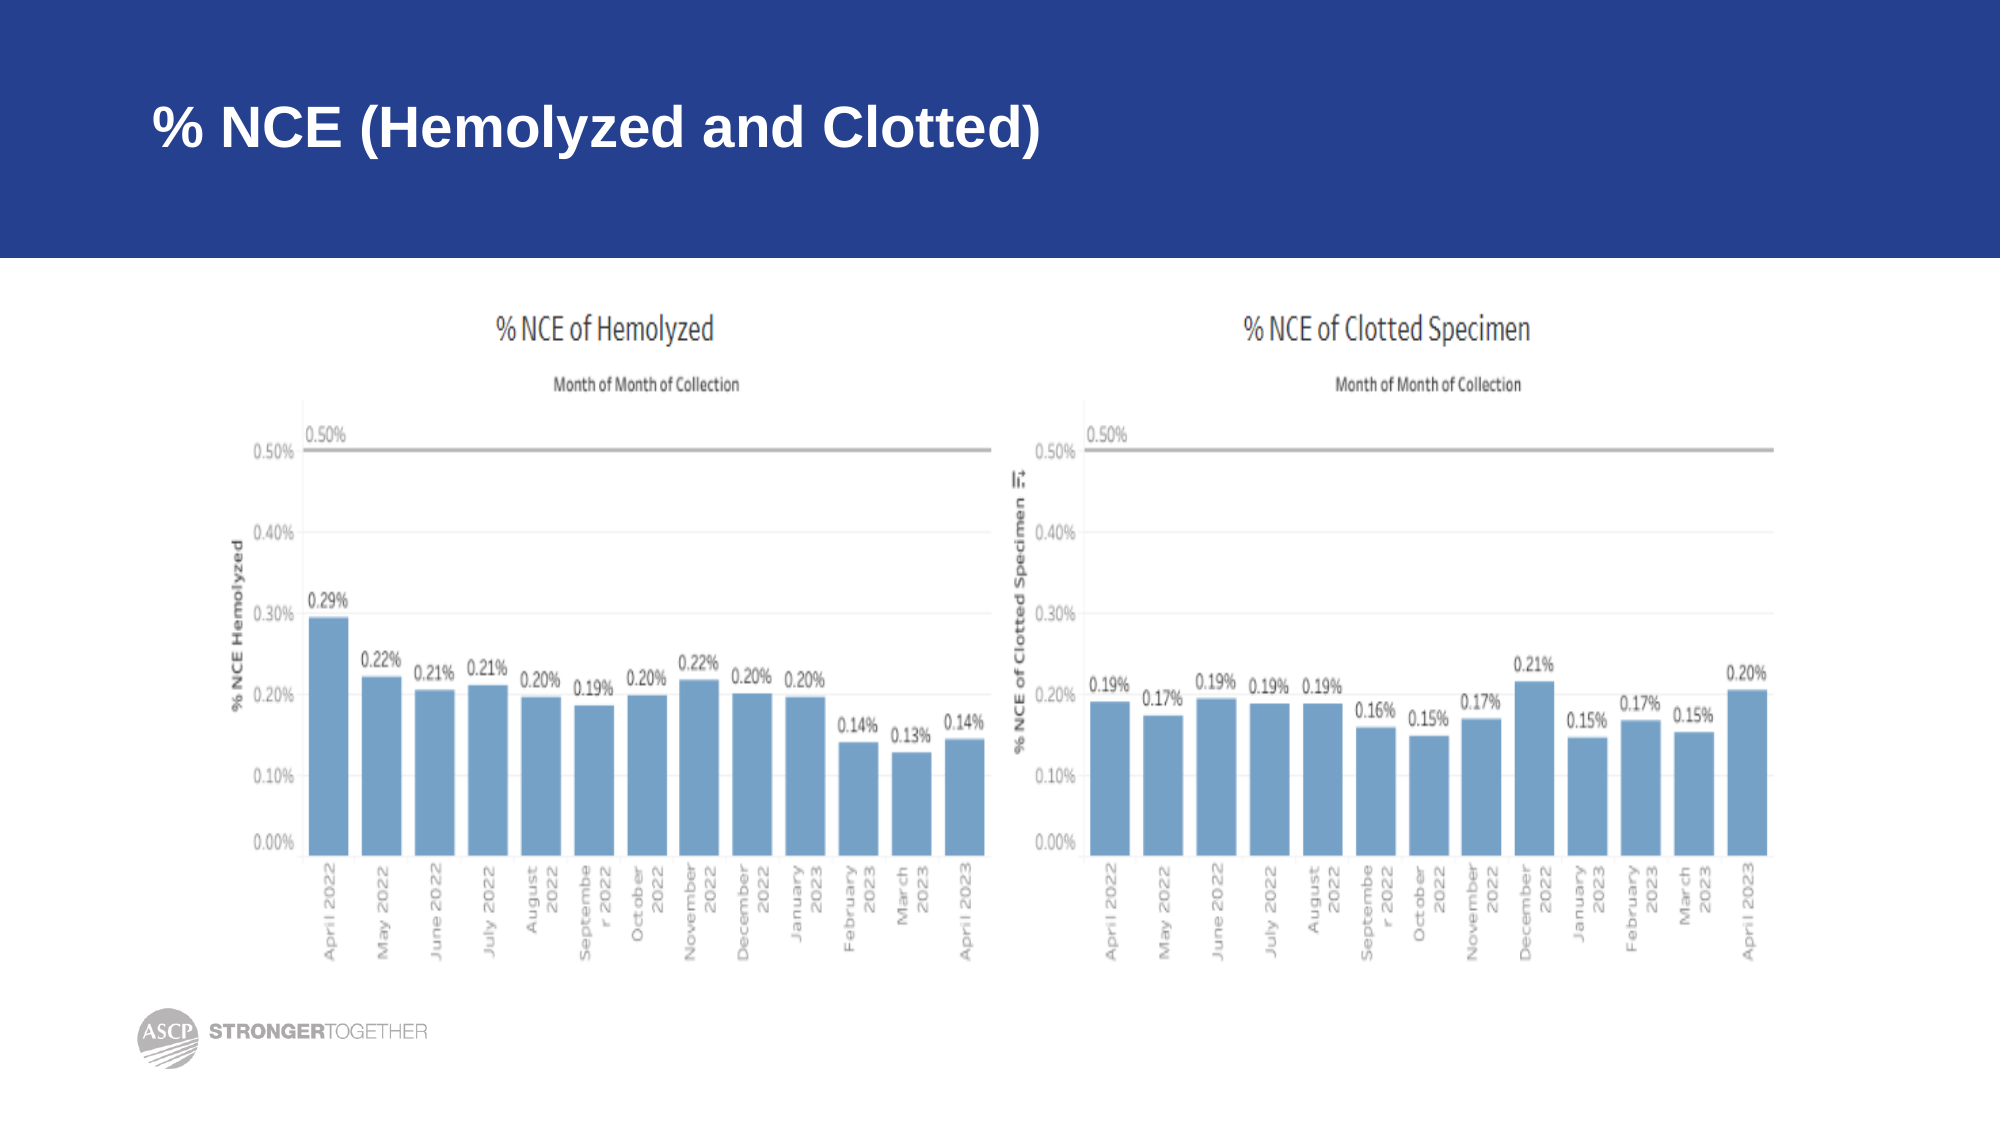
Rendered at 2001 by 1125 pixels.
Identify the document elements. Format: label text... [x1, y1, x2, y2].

title % NCE (Hemolyzed and Clotted) [137, 20, 1246, 238]
picture [137, 1008, 427, 1069]
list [186, 270, 1851, 987]
